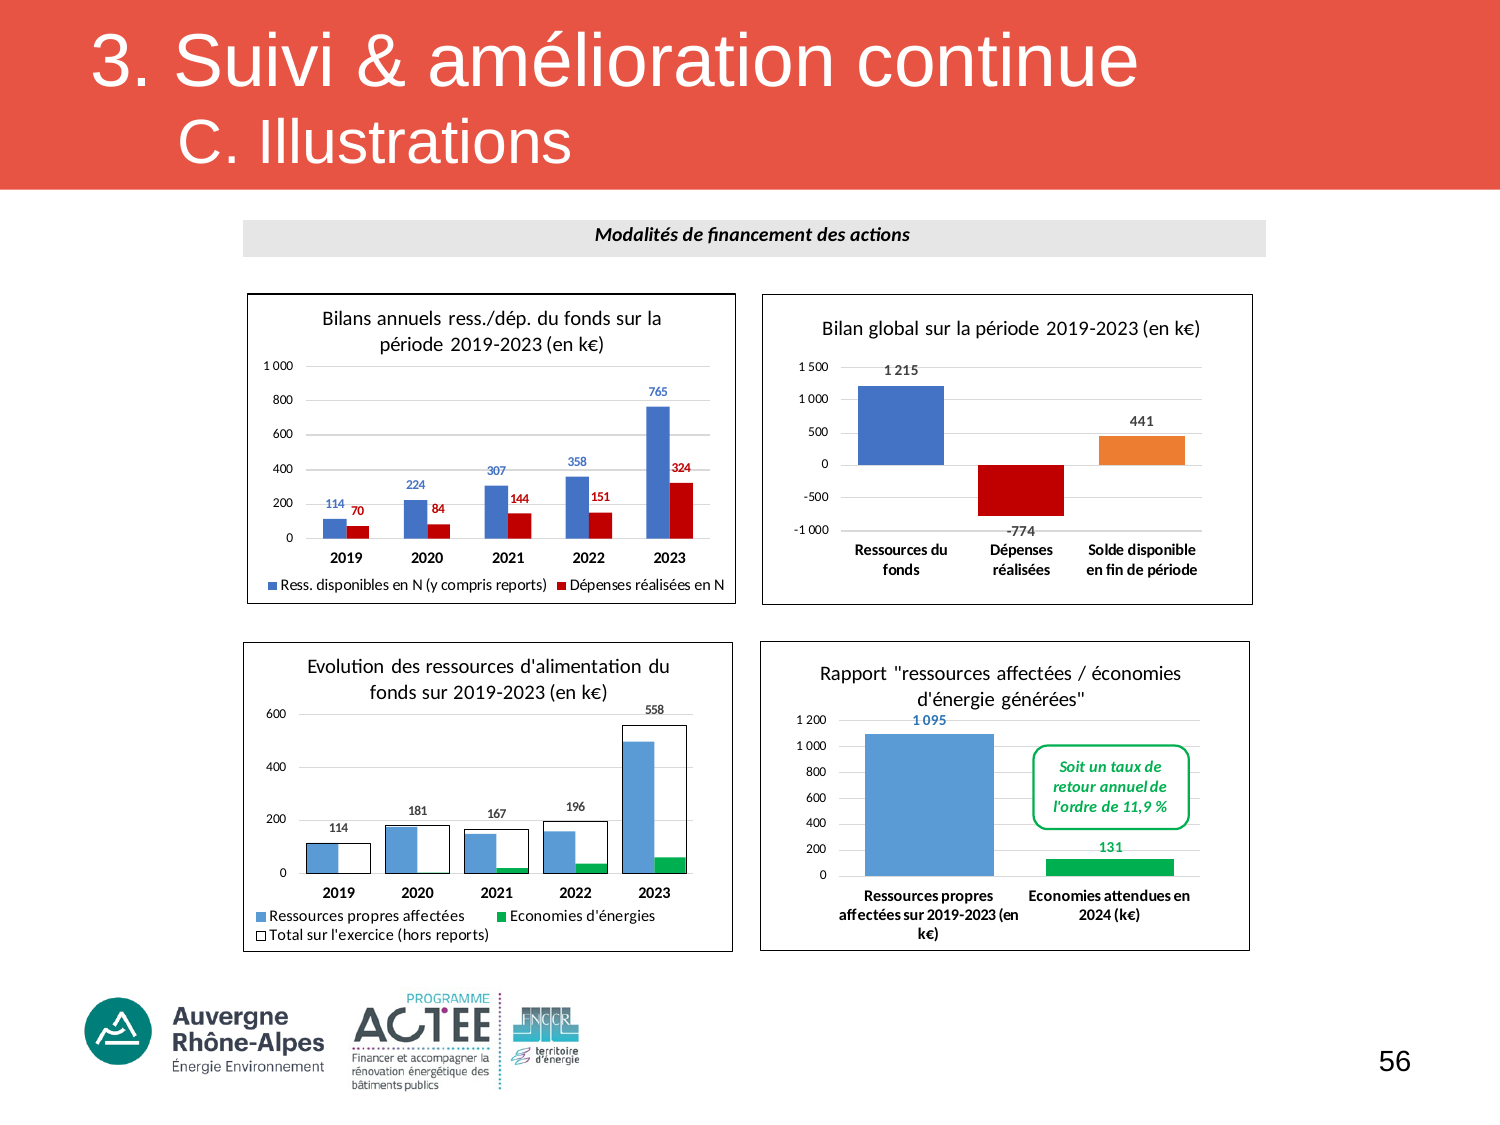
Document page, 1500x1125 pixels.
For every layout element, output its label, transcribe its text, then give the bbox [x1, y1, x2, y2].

picture [348, 987, 586, 1094]
title 3. Suivi & amélioration continue C. Illustrations [74, 0, 1426, 188]
picture [76, 987, 337, 1085]
picture [149, 219, 1361, 969]
